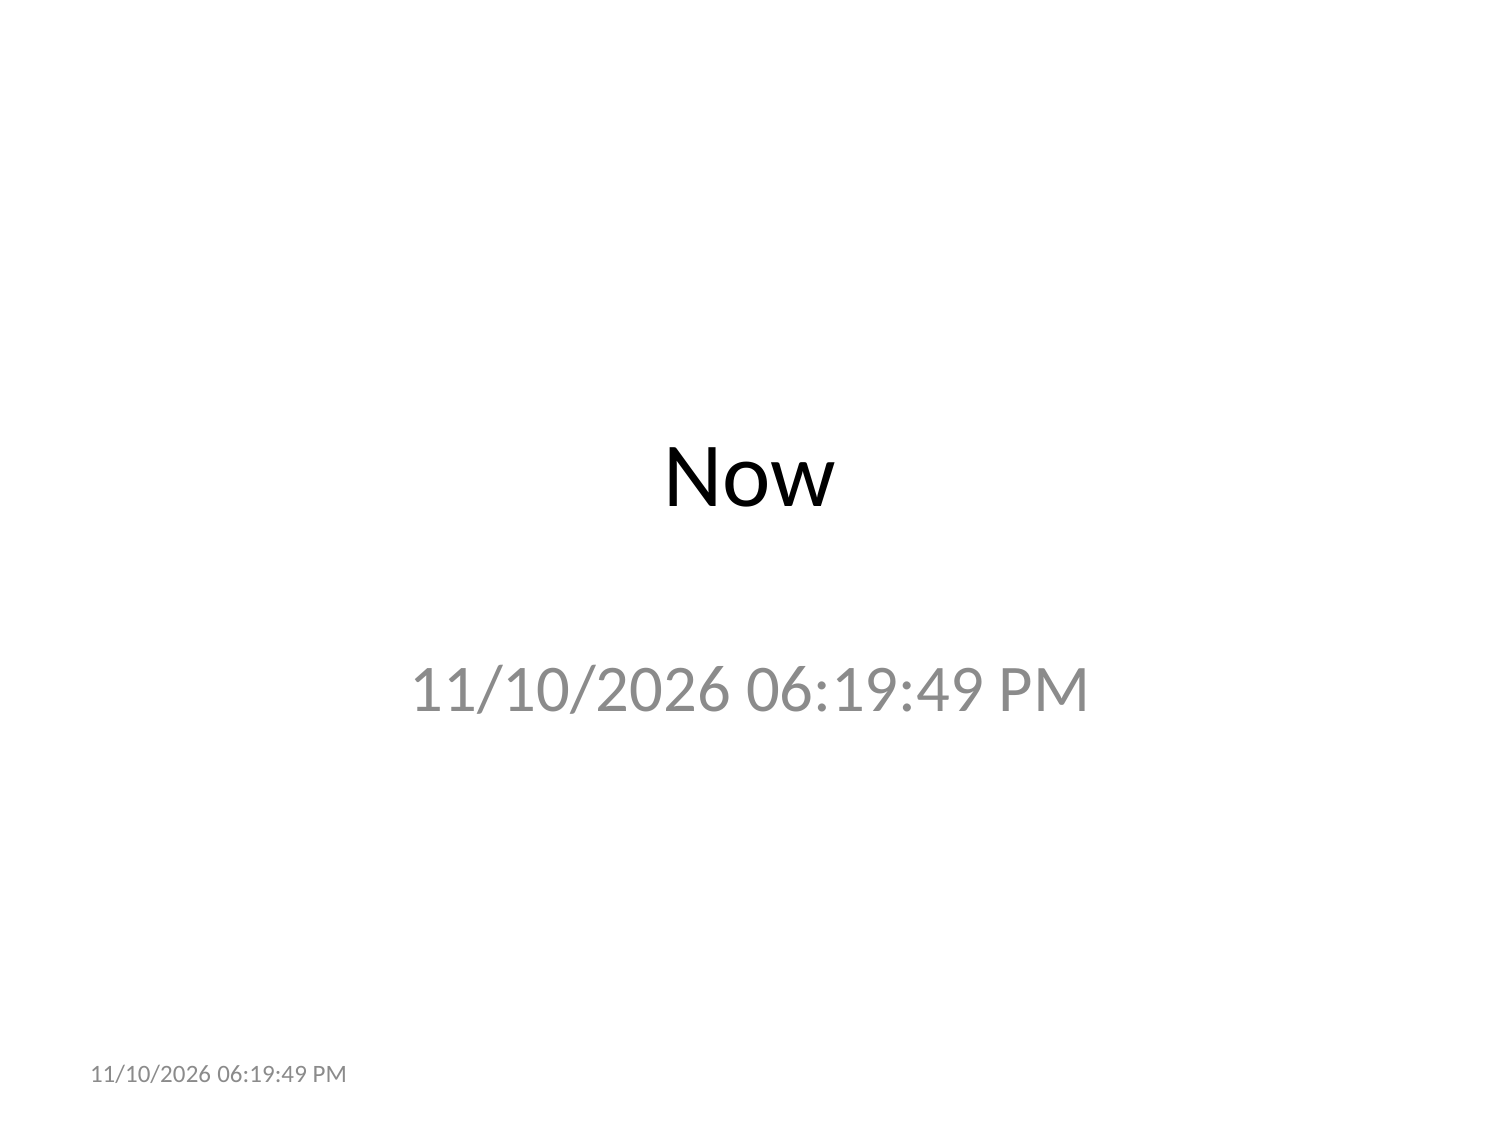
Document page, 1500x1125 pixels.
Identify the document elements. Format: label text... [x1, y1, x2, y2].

title Now [112, 349, 1388, 591]
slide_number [75, 1042, 425, 1103]
subtitle 2011-12-19 10:20:04 AM [225, 637, 1275, 925]
